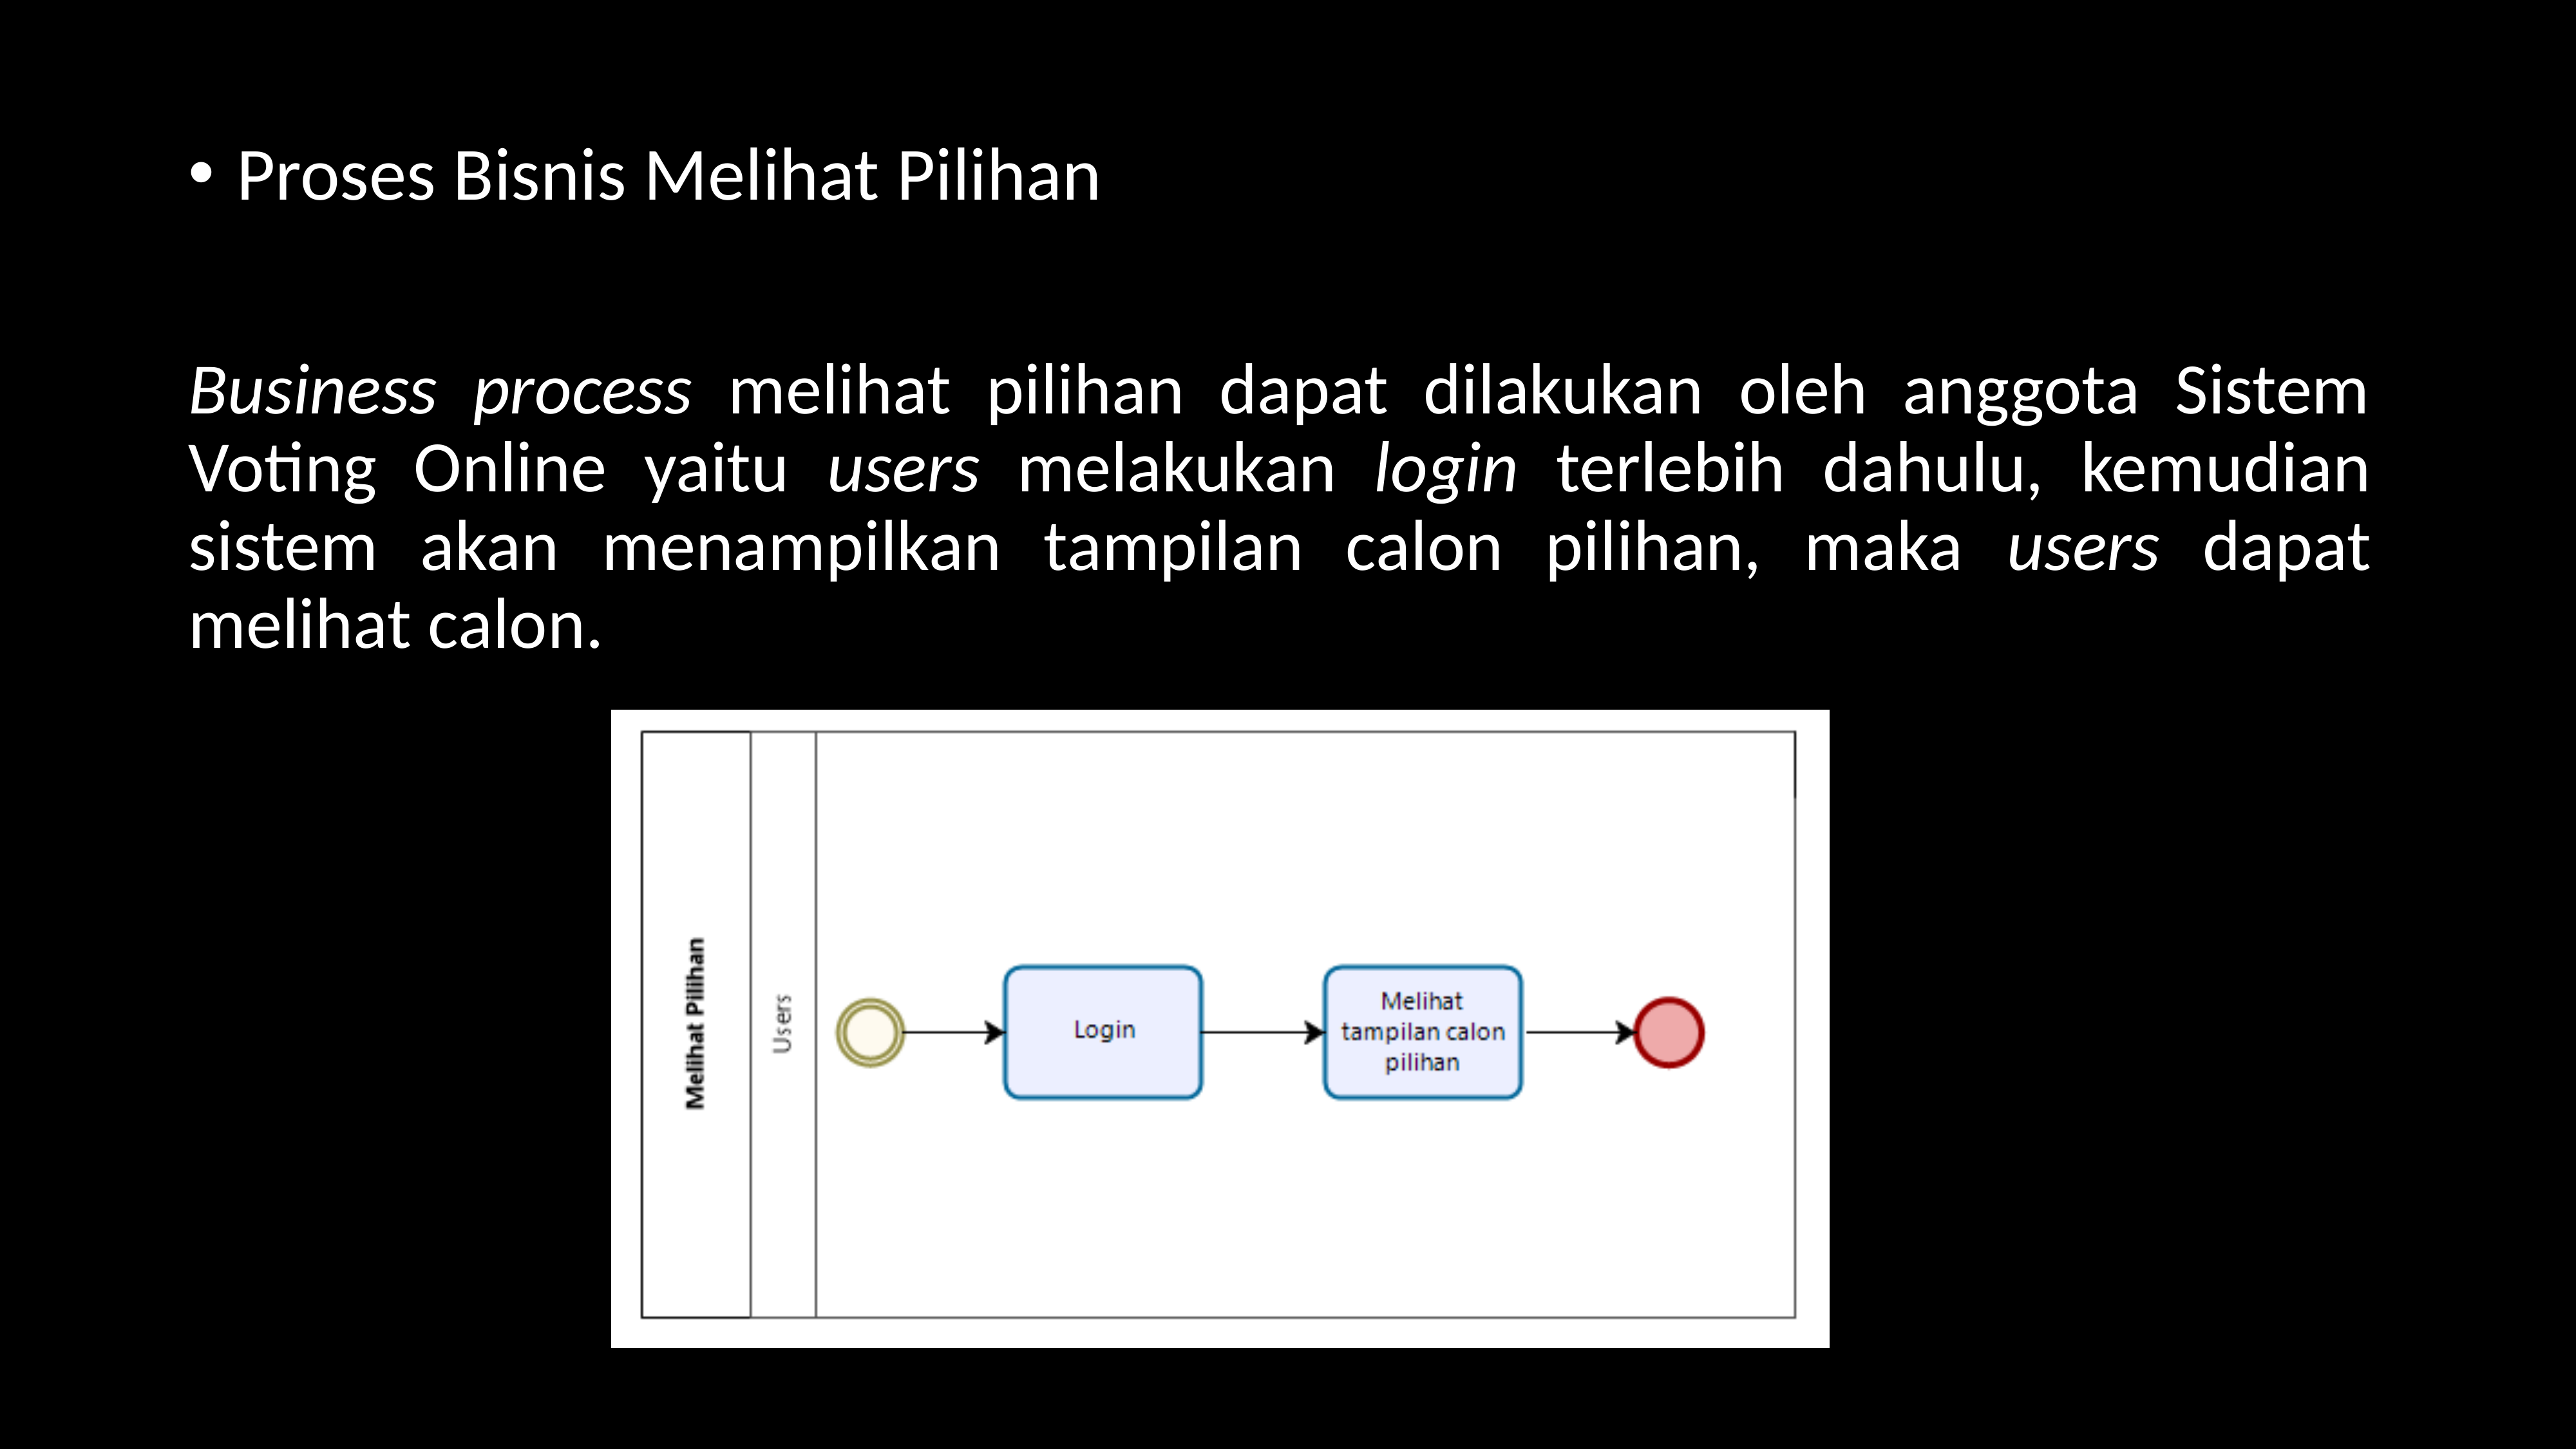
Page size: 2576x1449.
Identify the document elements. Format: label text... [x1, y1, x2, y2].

list Proses Bisnis Melihat Pilihan Business process melihat pilihan dapat dilakukan oleh anggota Sistem Voting Online yaitu users melakukan login terlebih dahulu, kemudian sistem akan menampilkan tampilan calon pilihan, maka users dapat melihat calon. [178, 130, 2382, 1348]
picture [611, 710, 1830, 1348]
